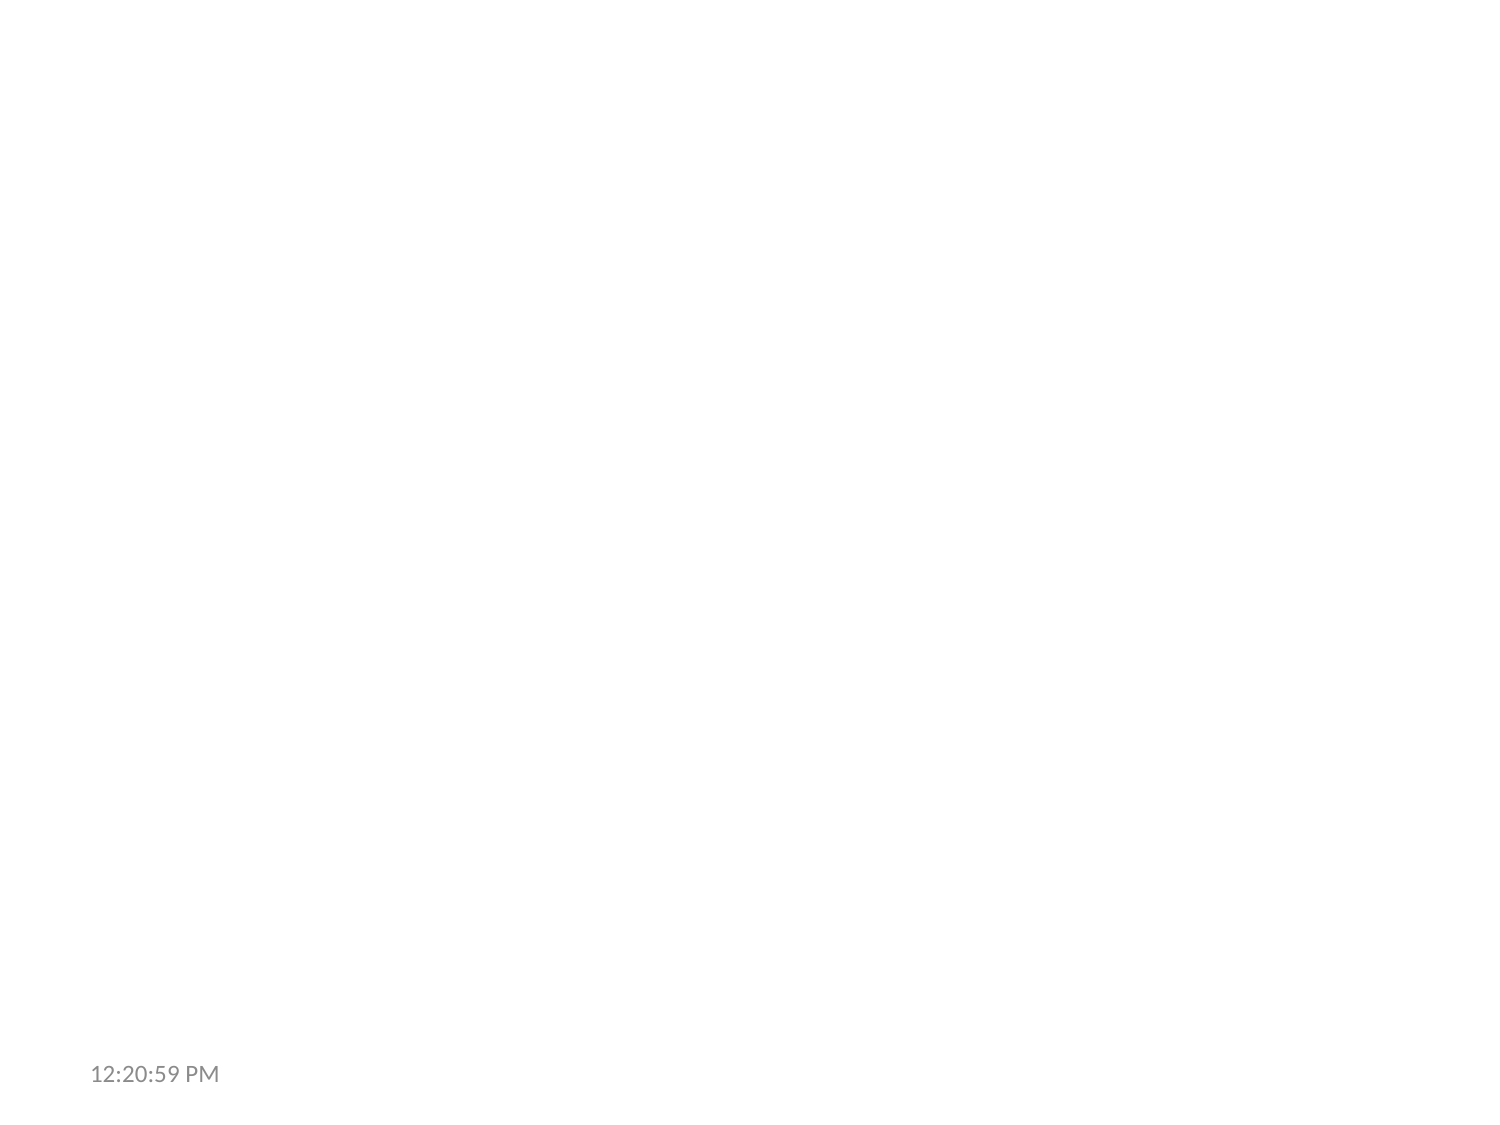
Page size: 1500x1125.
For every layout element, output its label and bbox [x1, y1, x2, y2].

slide_number [75, 1042, 425, 1103]
